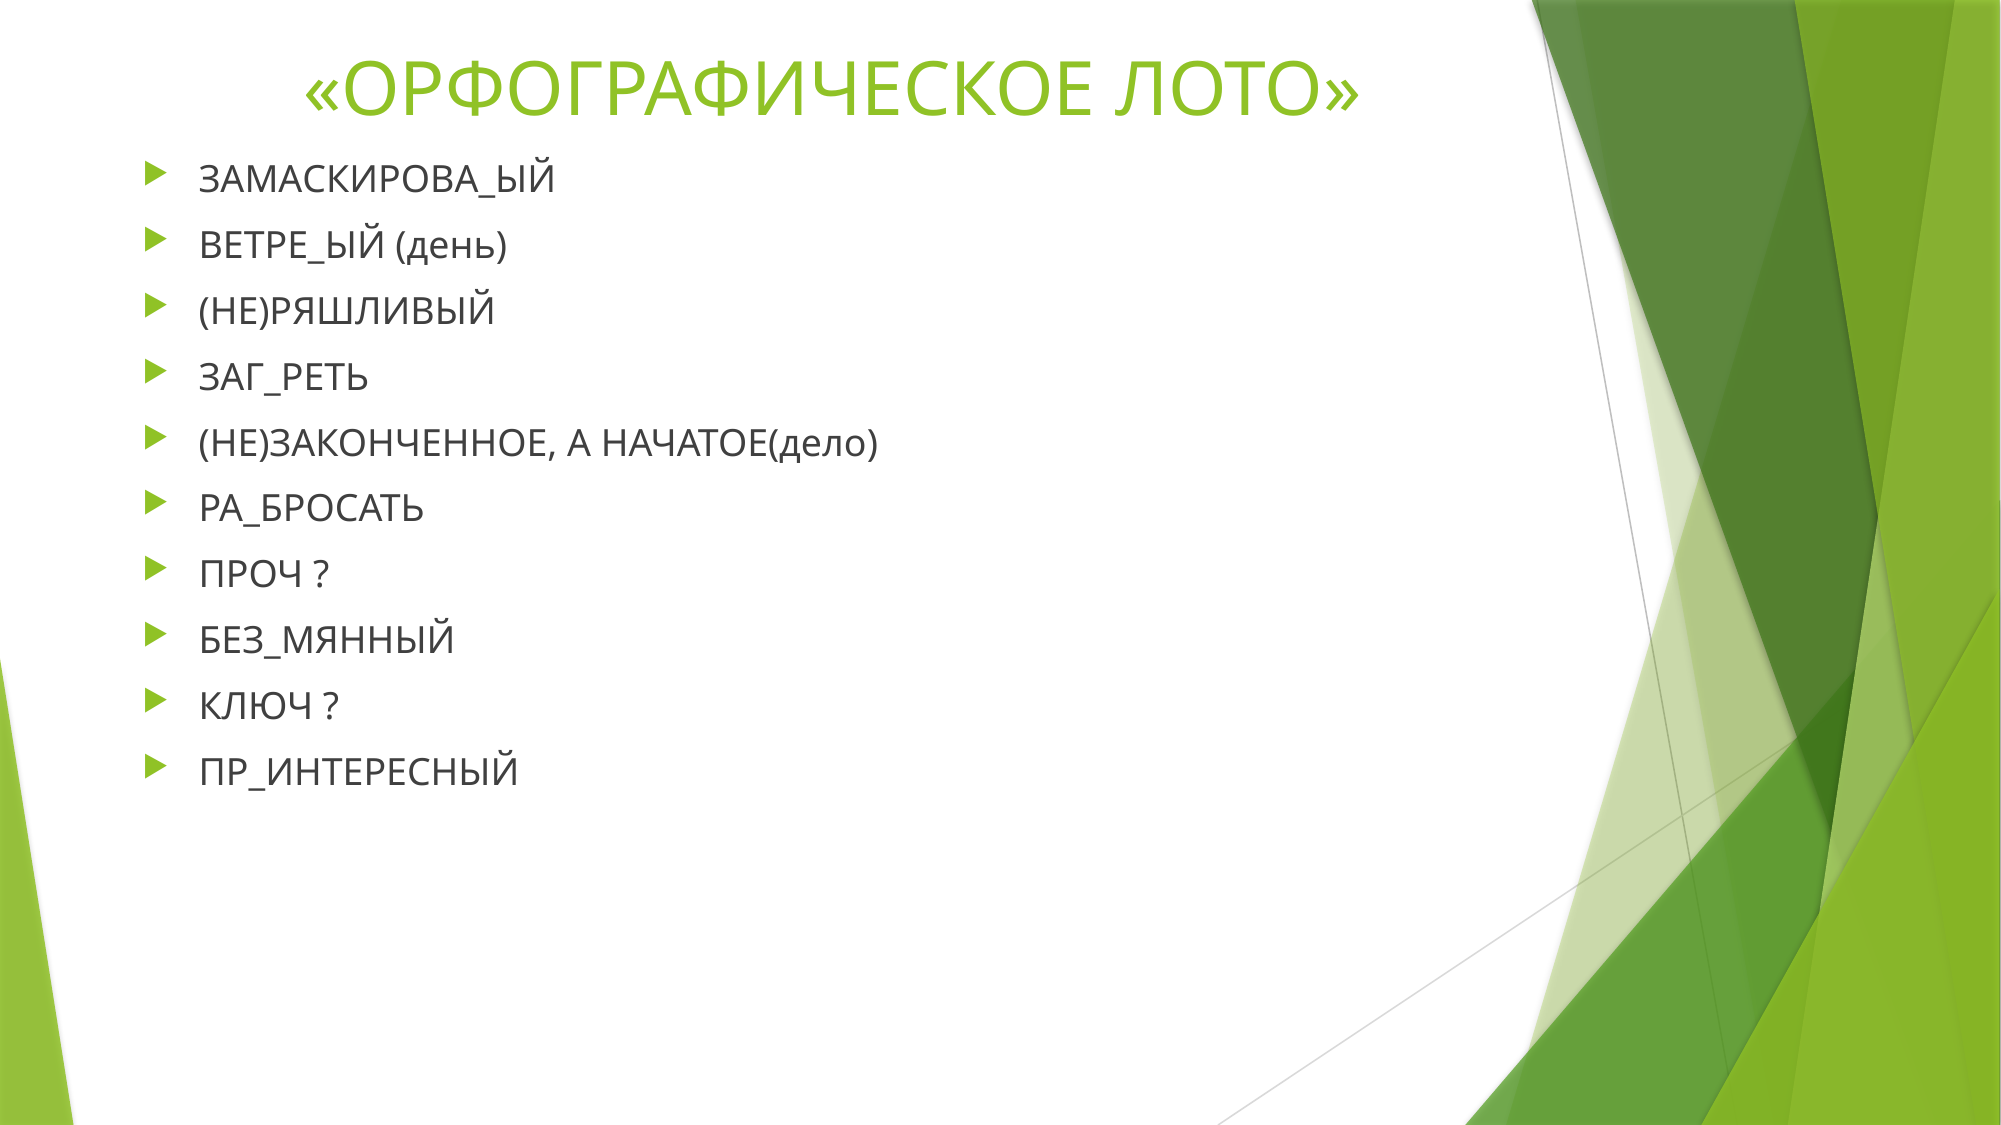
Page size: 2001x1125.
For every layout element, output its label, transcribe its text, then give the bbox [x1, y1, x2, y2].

list ЗАМАСКИРОВА_ЫЙ ВЕТРЕ_ЫЙ (день) (НЕ)РЯШЛИВЫЙ ЗАГ_РЕТЬ (НЕ)ЗАКОНЧЕННОЕ, А НАЧАТОЕ(дело) РА_БРОСАТЬ ПРОЧ ? БЕЗ_МЯННЫЙ КЛЮЧ ? ПР_ИНТЕРЕСНЫЙ [127, 147, 1538, 1125]
title «ОРФОГРАФИЧЕСКОЕ ЛОТО» [127, 33, 1538, 147]
